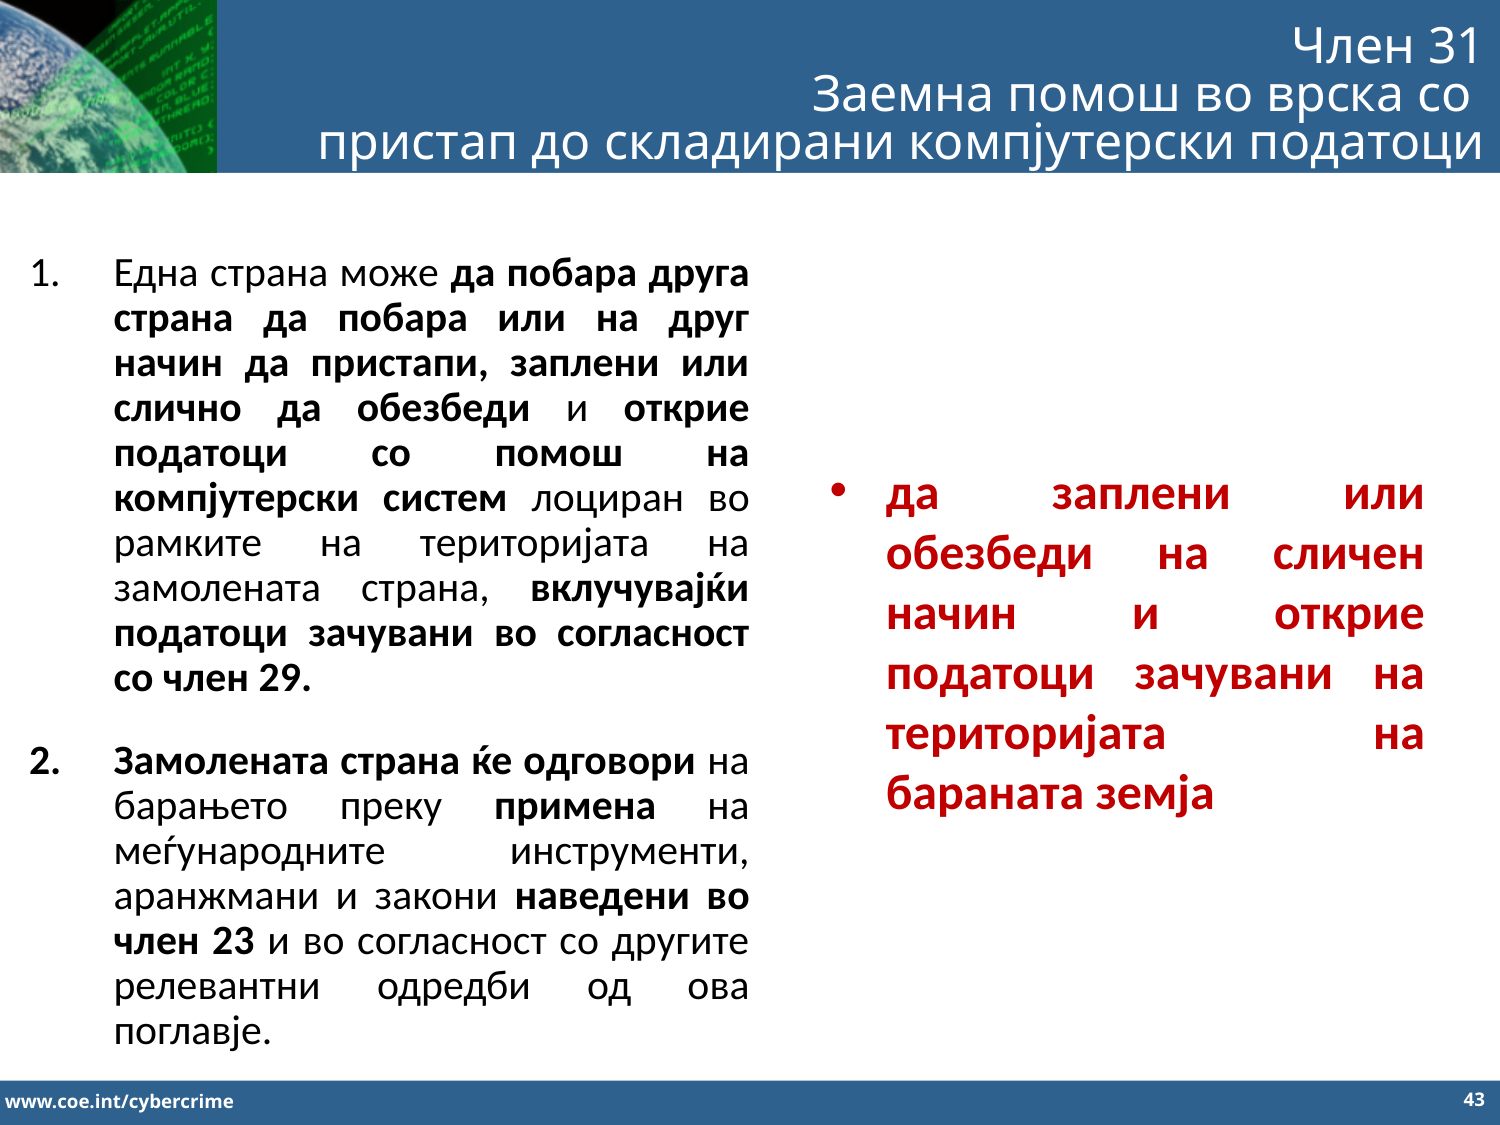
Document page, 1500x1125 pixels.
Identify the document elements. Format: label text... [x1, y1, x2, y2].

picture [0, 1, 217, 173]
text_box Член 31 Заемна помош во врска со пристап до складирани компјутерски податоци [216, 20, 1500, 174]
slide_number 43 [1149, 1079, 1500, 1125]
text_box да заплени или обезбеди на сличен начин и открие податоци зачувани на територијата на бараната земја [814, 451, 1440, 827]
text_box Една страна може да побара друга страна да побара или на друг начин да пристапи, заплени или слично да обезбеди и открие податоци со помош на компјутерски систем лоциран во рамките на територијата на замолената страна, вклучувајќи податоци зачувани во согласност со член 29. Замолената страна ќе одговори на барањето преку примена на меѓународните инструменти, аранжмани и закони наведени во член 23 и во согласност со другите релевантни одредби од ова поглавје. [14, 243, 765, 1061]
